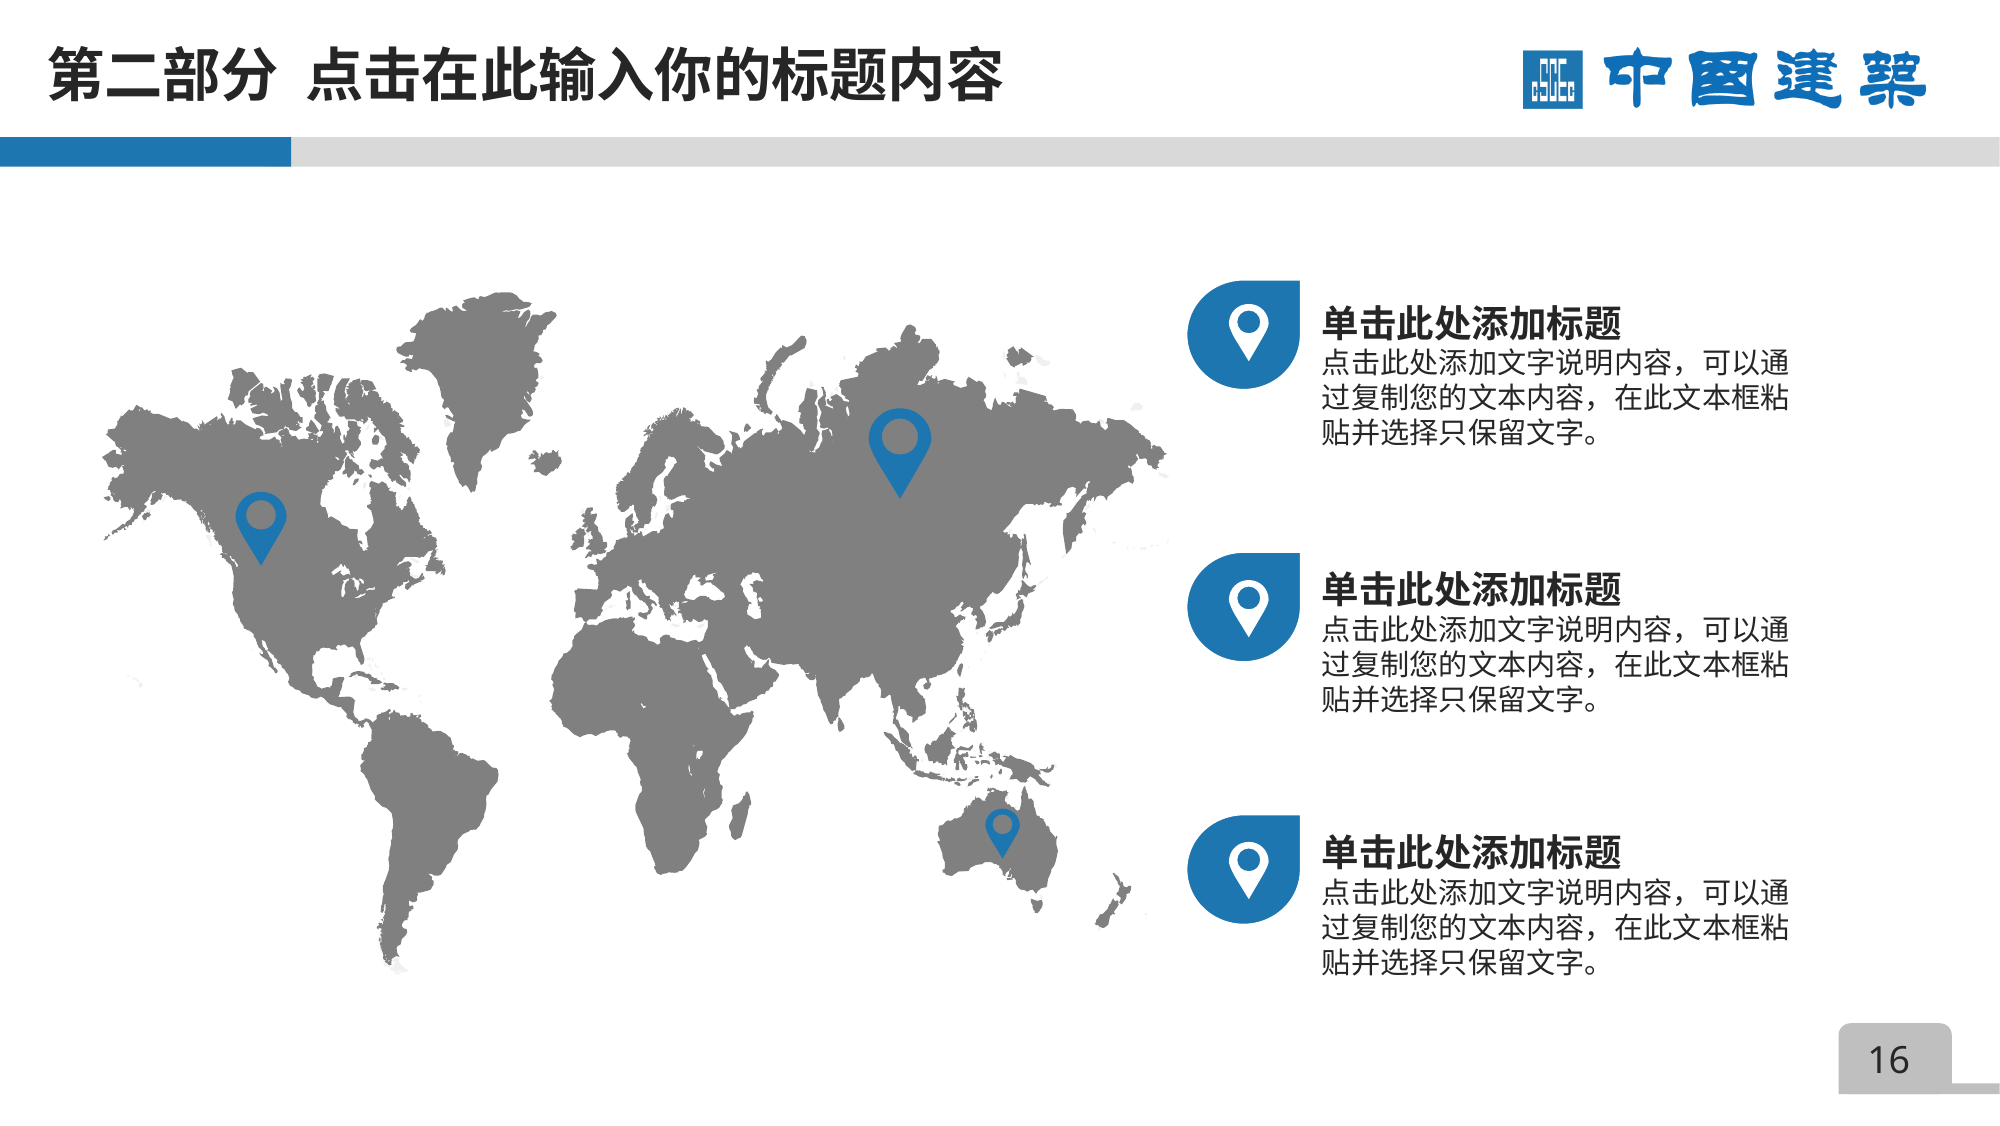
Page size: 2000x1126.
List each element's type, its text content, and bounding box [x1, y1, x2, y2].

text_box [101, 291, 1169, 976]
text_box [1185, 278, 1303, 392]
text_box 单击此处添加标题 点击此处添加文字说明内容，可以通过复制您的文本内容，在此文本框粘贴并选择只保留文字。 [1301, 534, 1836, 597]
picture [1523, 47, 1926, 109]
text_box 第二部分 点击在此输入你的标题内容 [31, 31, 1083, 116]
text_box 单击此处添加标题 点击此处添加文字说明内容，可以通过复制您的文本内容，在此文本框粘贴并选择只保留文字。 [1301, 267, 1836, 330]
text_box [1185, 813, 1303, 927]
text_box 单击此处添加标题 点击此处添加文字说明内容，可以通过复制您的文本内容，在此文本框粘贴并选择只保留文字。 [1301, 796, 1836, 860]
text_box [1185, 550, 1303, 664]
